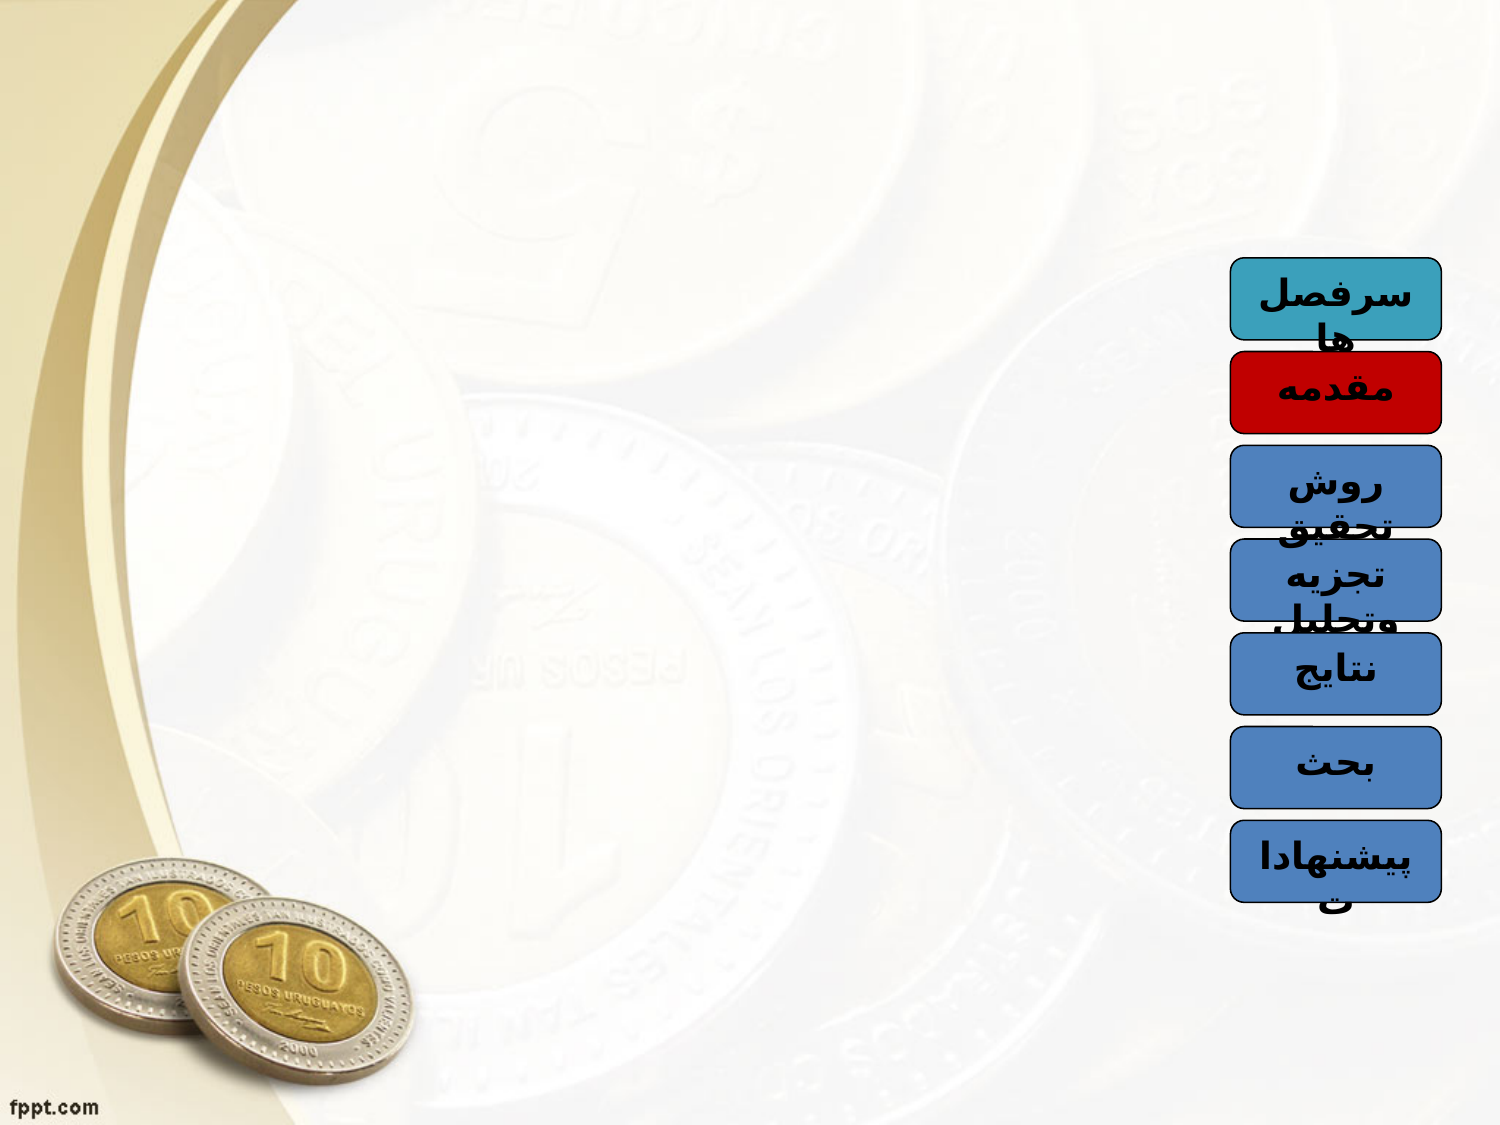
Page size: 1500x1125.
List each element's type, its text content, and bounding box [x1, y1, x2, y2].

text_box مقدمه [1230, 351, 1442, 434]
text_box تجزیه وتحلیل [1230, 538, 1442, 622]
text_box نتایج [1230, 632, 1442, 715]
text_box سرفصل ها [1230, 257, 1442, 340]
picture [0, 0, 1500, 1125]
text_box بحث [1230, 726, 1442, 809]
text_box روش تحقیق [1230, 445, 1442, 528]
text_box پیشنهادات [1230, 820, 1442, 903]
